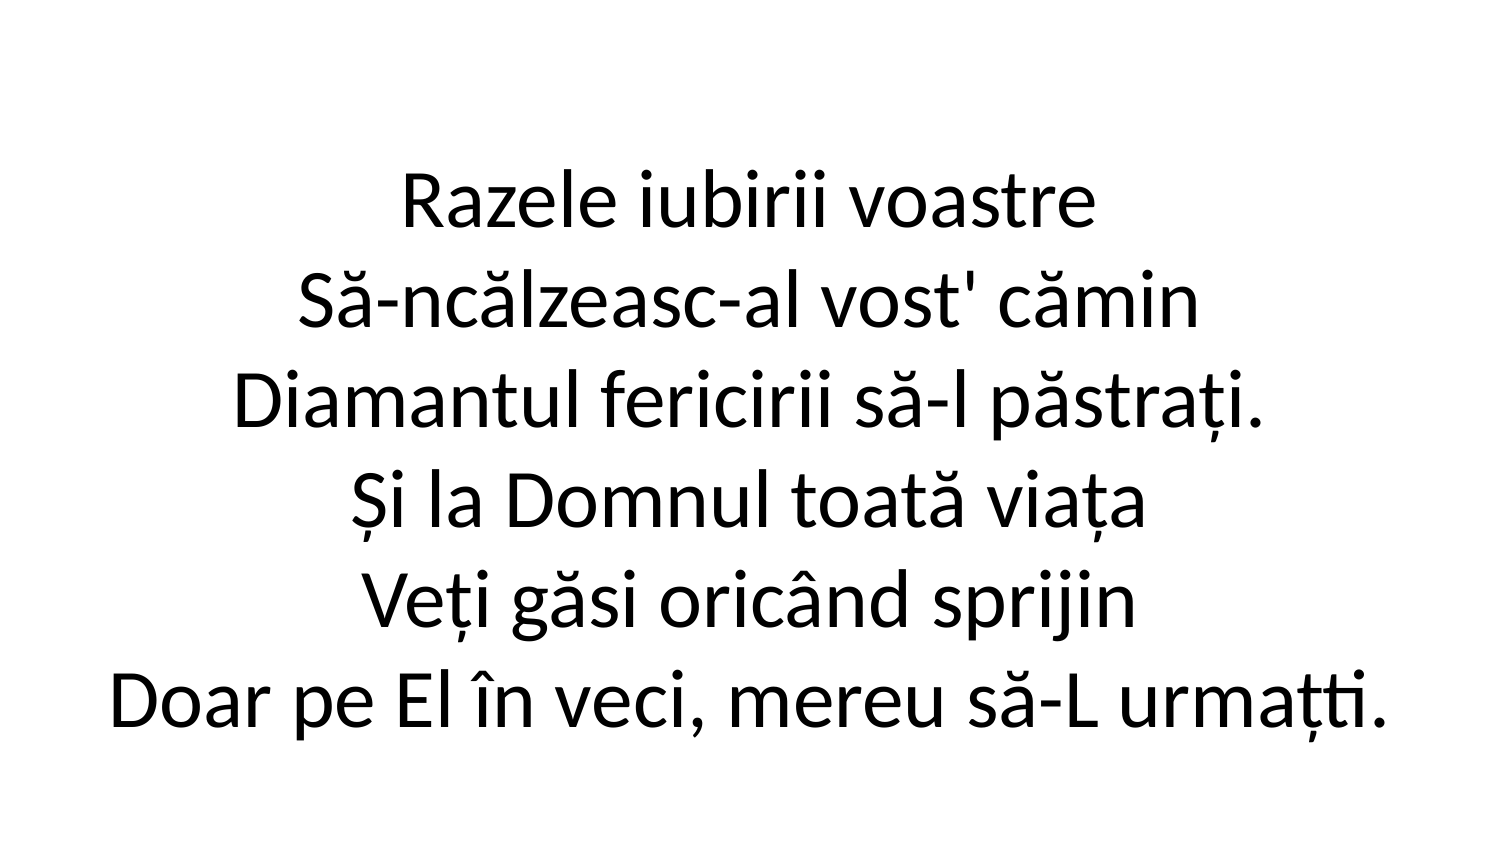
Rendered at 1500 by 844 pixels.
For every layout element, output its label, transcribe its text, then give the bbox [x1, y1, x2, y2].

text_box Razele iubirii voastre Să-ncălzeasc-al vost' cămin Diamantul fericirii să-l păstrați. Și la Domnul toată viața Veți găsi oricând sprijin Doar pe El în veci, mereu să-L urmațti. [93, 92, 1407, 752]
